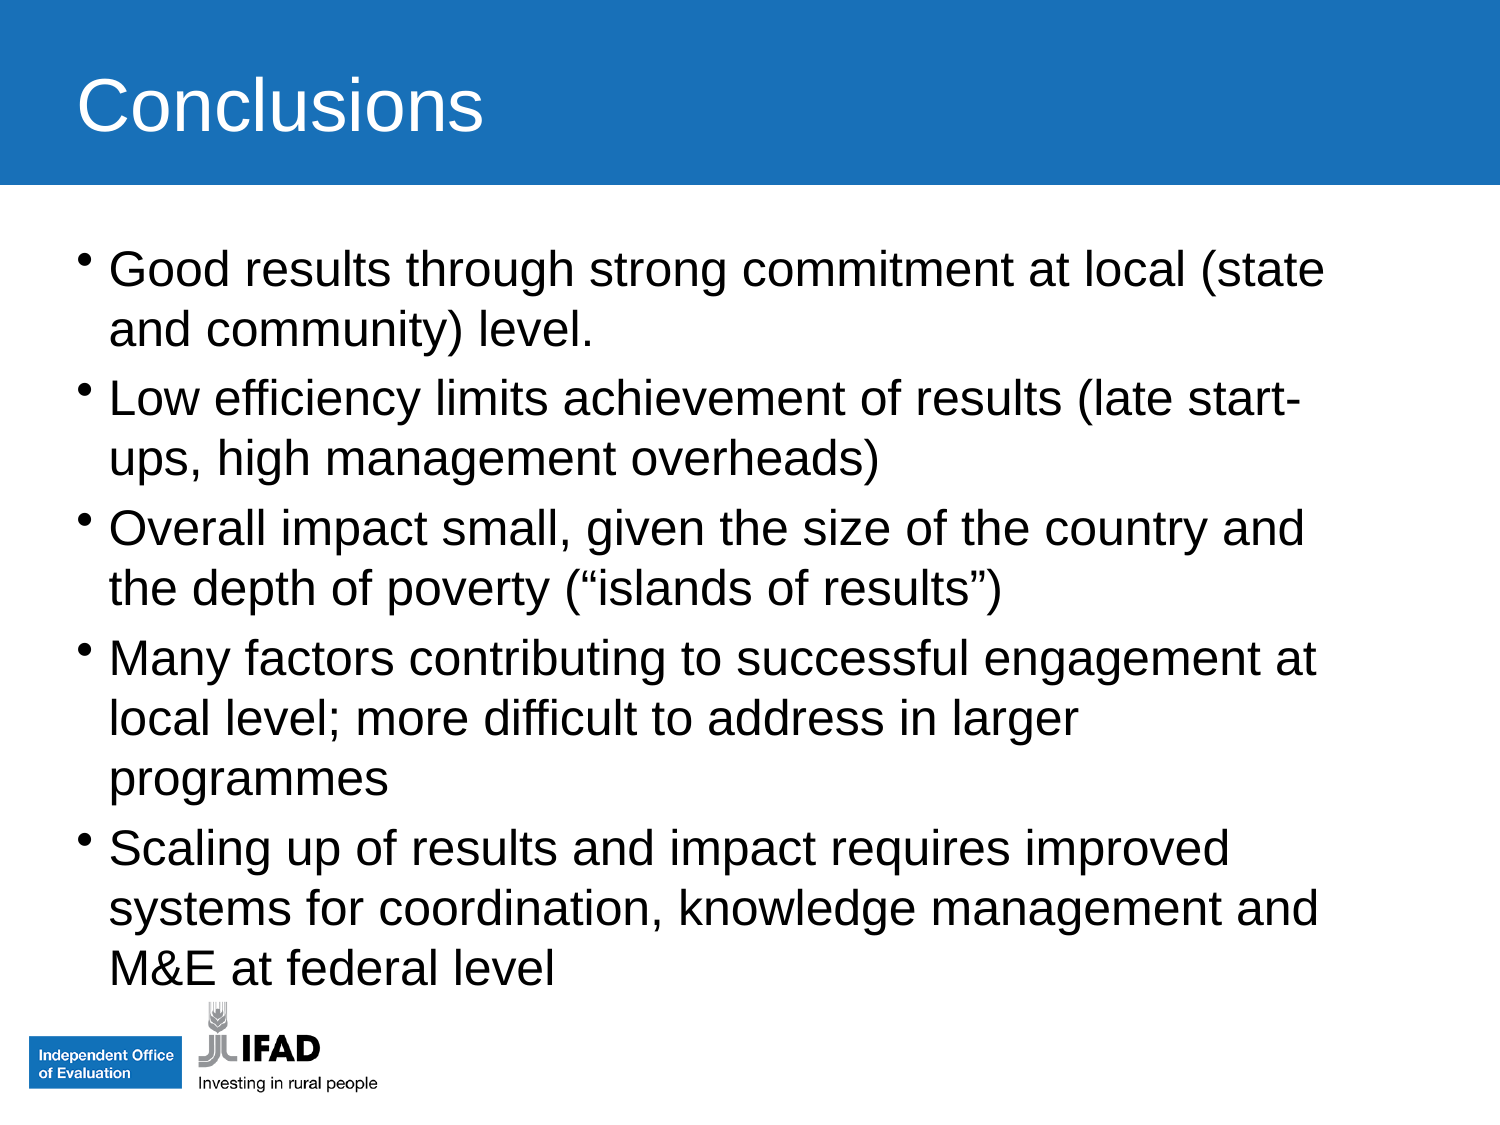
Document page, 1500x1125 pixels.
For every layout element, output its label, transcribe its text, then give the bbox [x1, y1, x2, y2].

list Good results through strong commitment at local (state and community) level. Low efficiency limits achievement of results (late start-ups, high management overheads) Overall impact small, given the size of the country and the depth of poverty (“islands of results”) Many factors contributing to successful engagement at local level; more difficult to address in larger programmes Scaling up of results and impact requires improved systems for coordination, knowledge management and M&E at federal level [76, 235, 1352, 911]
picture [29, 999, 380, 1096]
list Conclusions [76, 30, 1412, 173]
picture [0, 0, 1500, 185]
